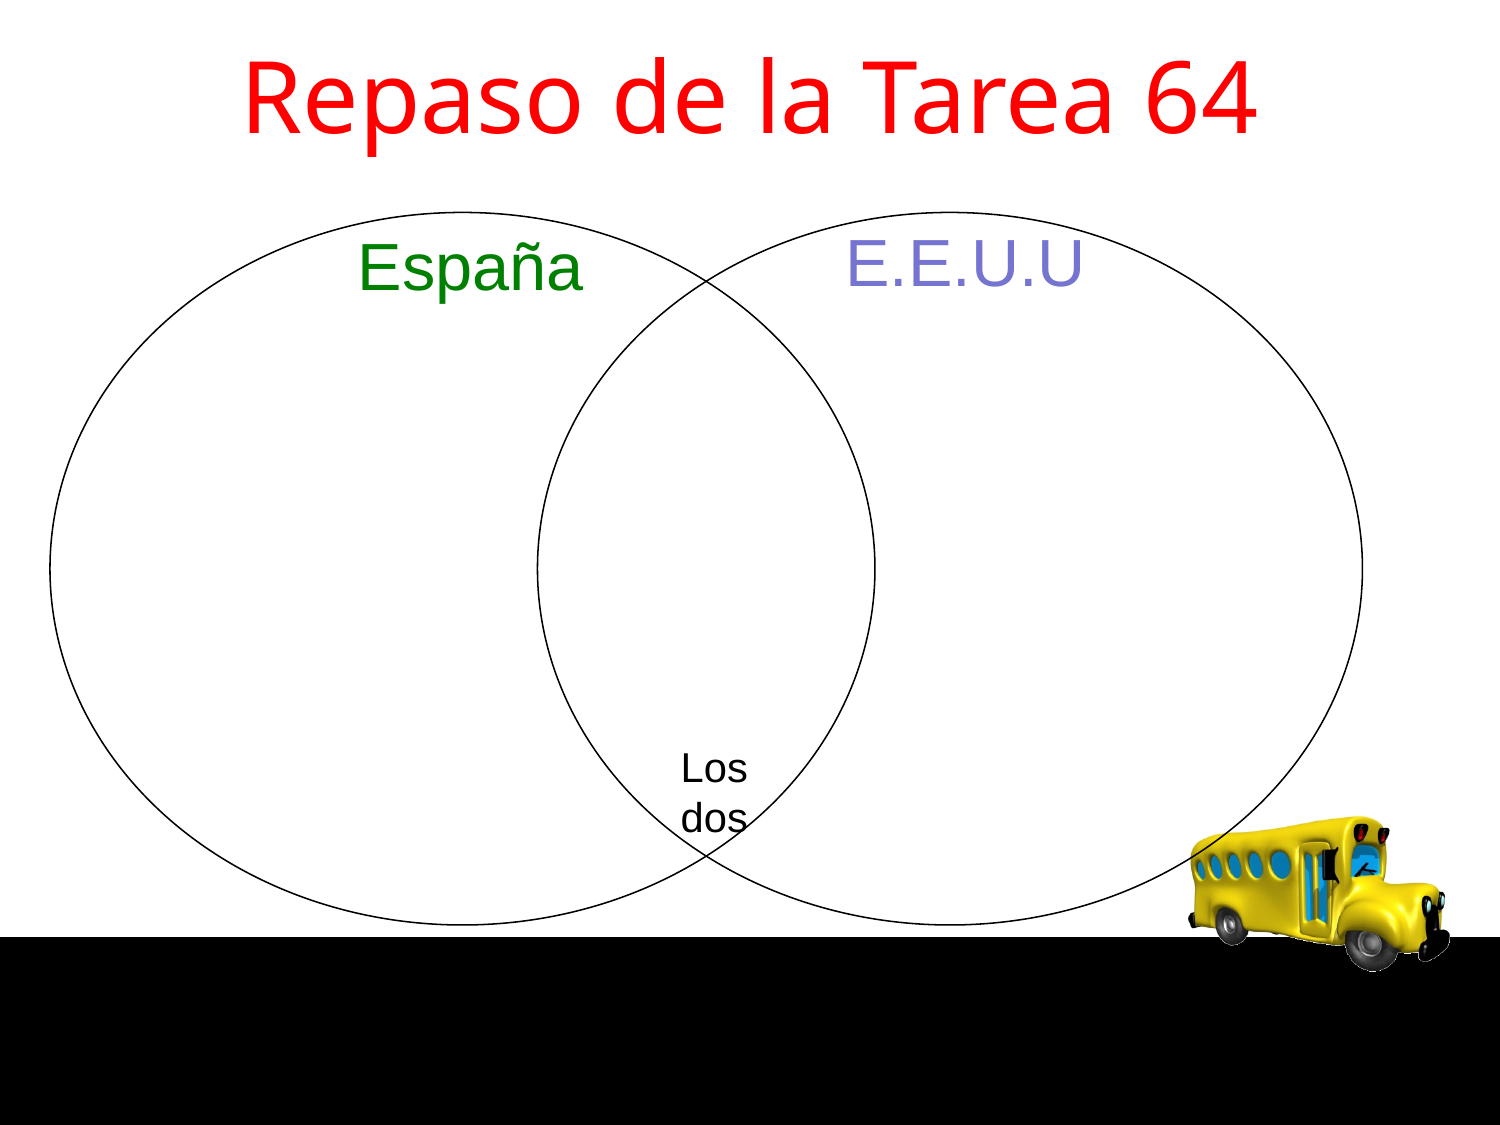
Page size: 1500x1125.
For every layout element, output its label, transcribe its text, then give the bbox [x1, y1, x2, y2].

text_box España [342, 216, 599, 312]
text_box E.E.U.U [830, 212, 1102, 308]
text_box [49, 227, 706, 925]
title Repaso de la Tarea 64 [75, 0, 1425, 188]
text_box [404, 212, 521, 216]
picture [1175, 800, 1463, 1005]
text_box [537, 227, 1363, 925]
text_box Los dos [665, 733, 763, 849]
